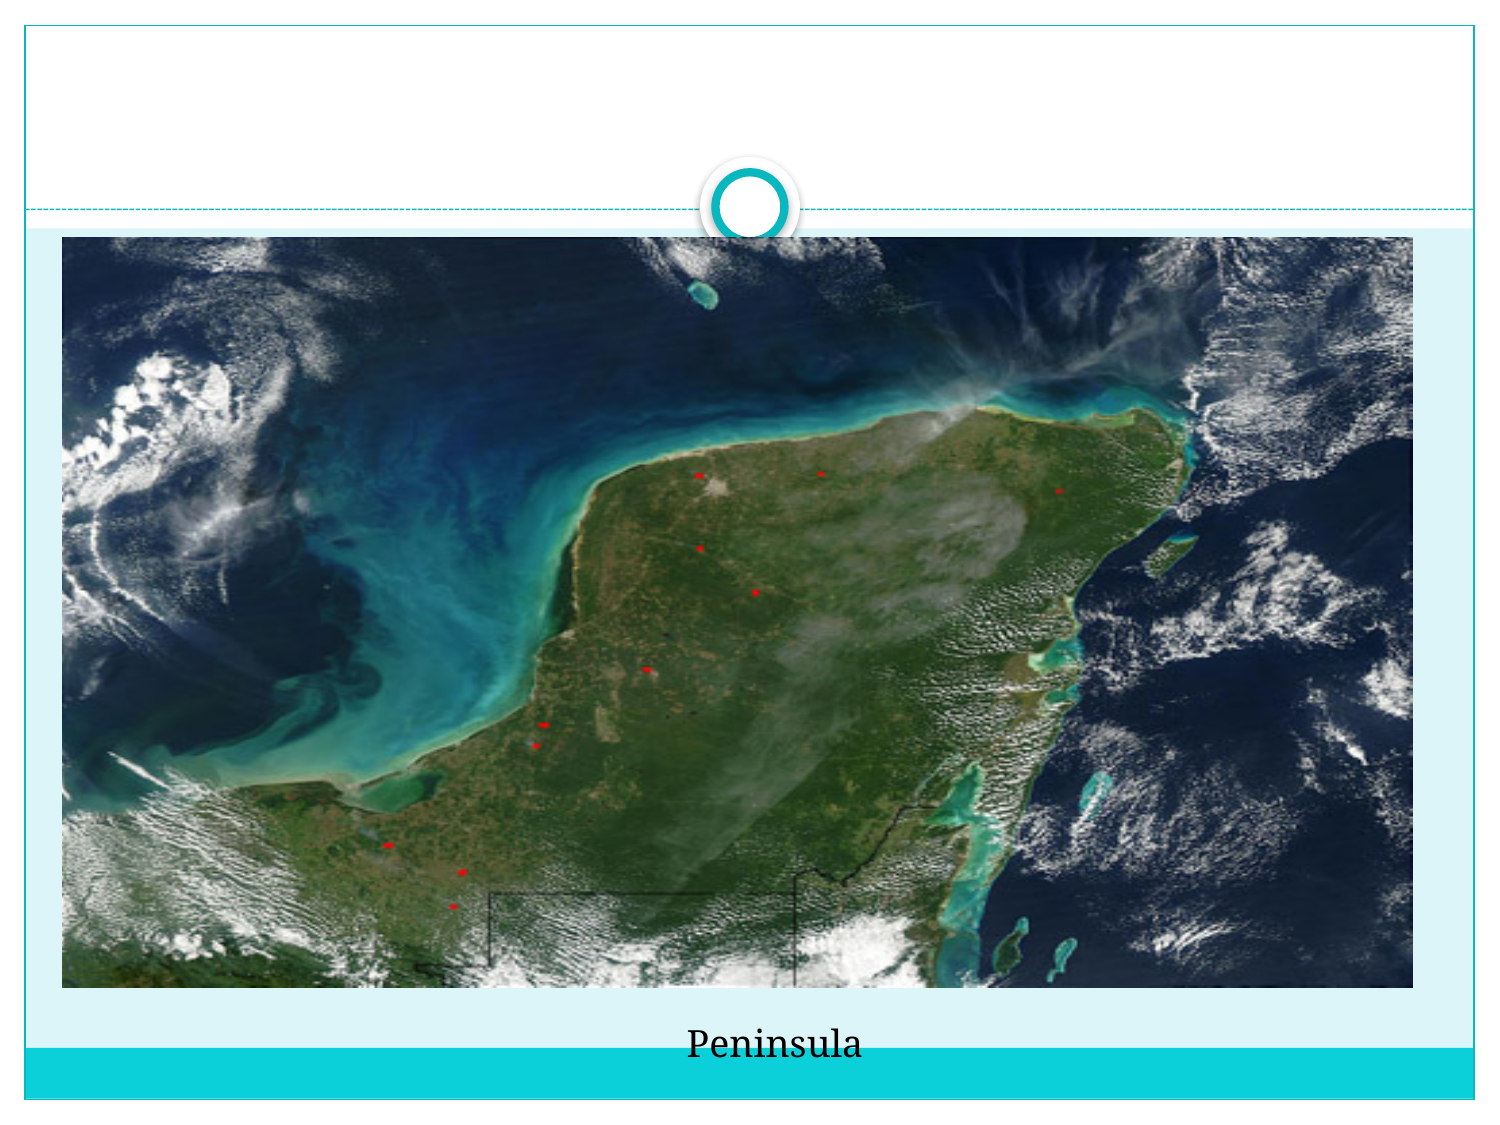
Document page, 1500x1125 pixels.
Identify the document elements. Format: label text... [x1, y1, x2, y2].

text_box Peninsula [75, 1012, 1475, 1118]
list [62, 237, 1413, 988]
